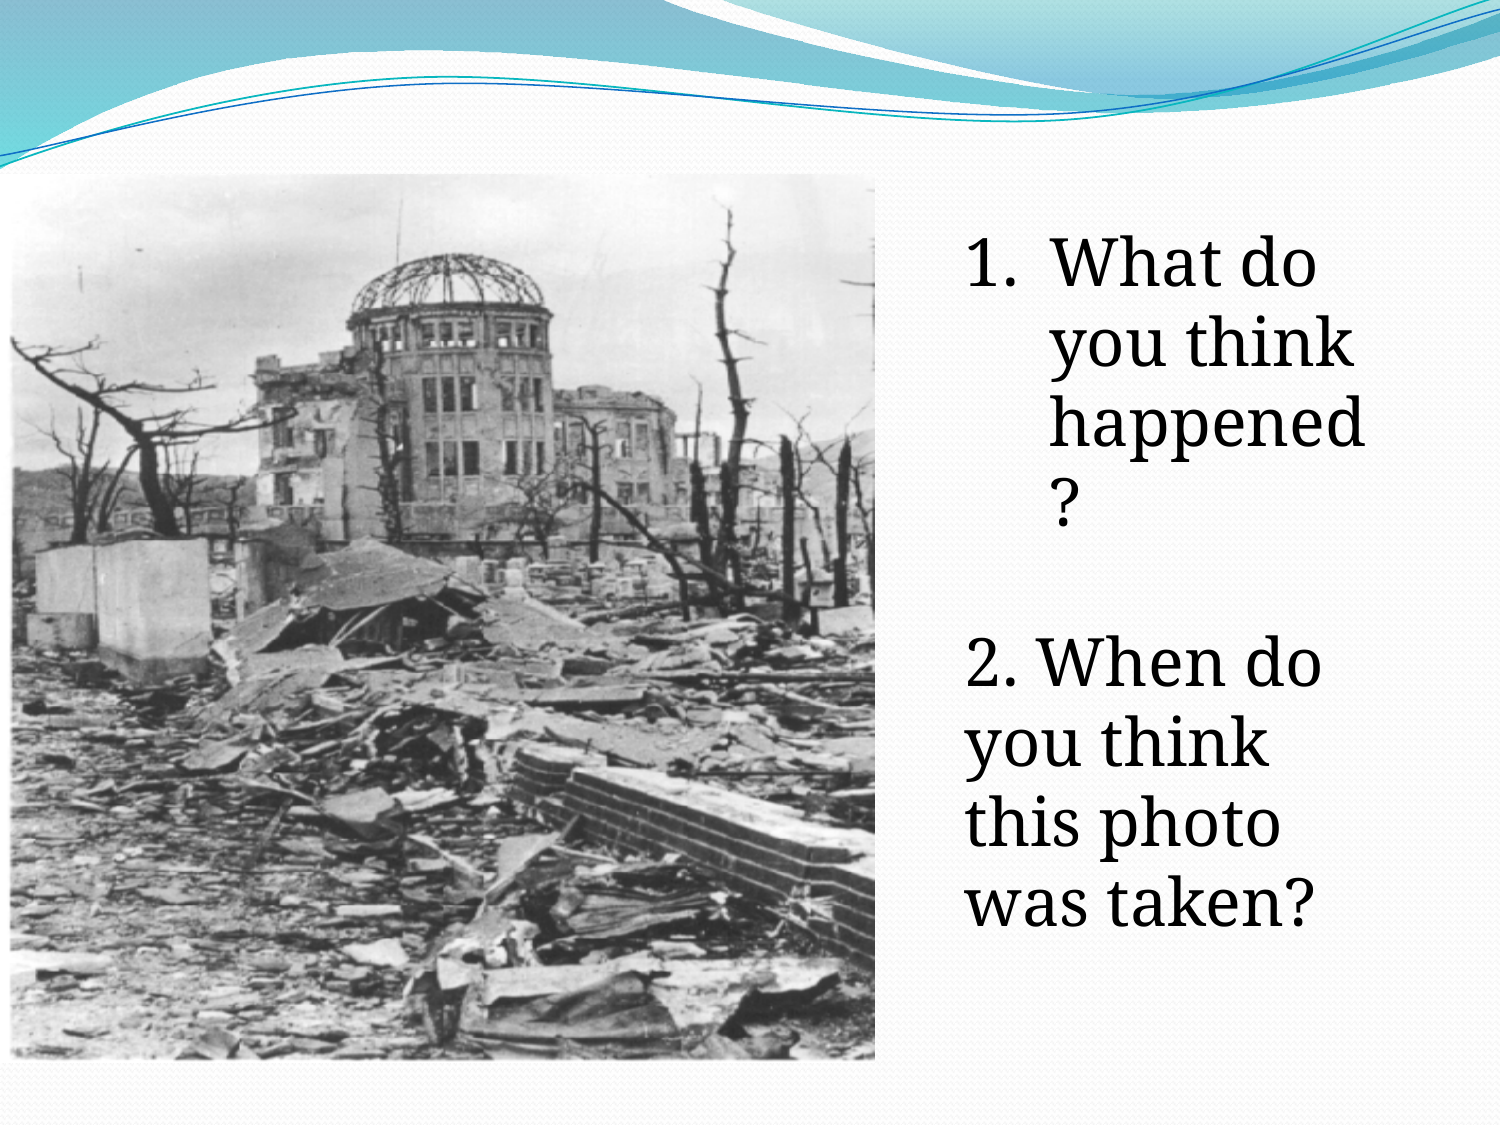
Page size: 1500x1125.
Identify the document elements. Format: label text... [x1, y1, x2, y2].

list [0, 174, 876, 1063]
title Picture 2 [75, 115, 1425, 303]
text_box What do you think happened? 2. When do you think this photo was taken? [949, 212, 1400, 1027]
